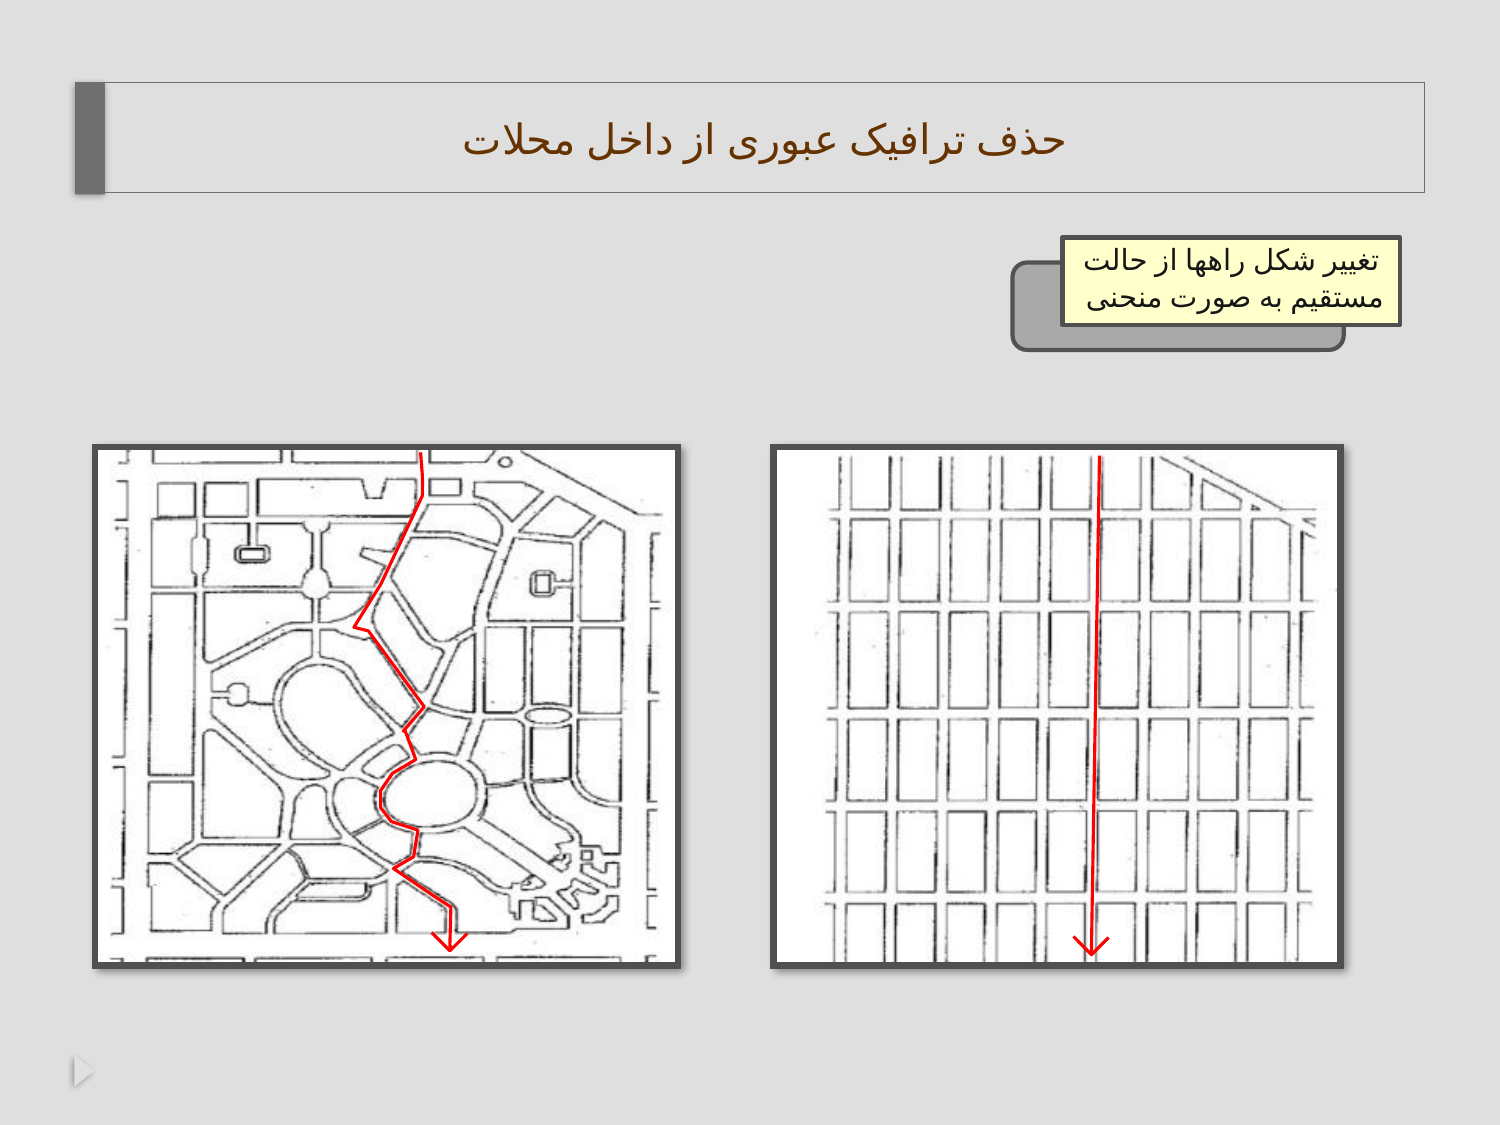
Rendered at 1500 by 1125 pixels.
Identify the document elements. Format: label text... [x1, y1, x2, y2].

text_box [776, 449, 1338, 963]
text_box تغییر شکل راهها از حالت مستقیم به صورت منحنی [1060, 235, 1402, 327]
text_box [98, 449, 676, 963]
text_box [1010, 260, 1346, 353]
title حذف ترافیک عبوری از داخل محلات [75, 82, 1425, 193]
